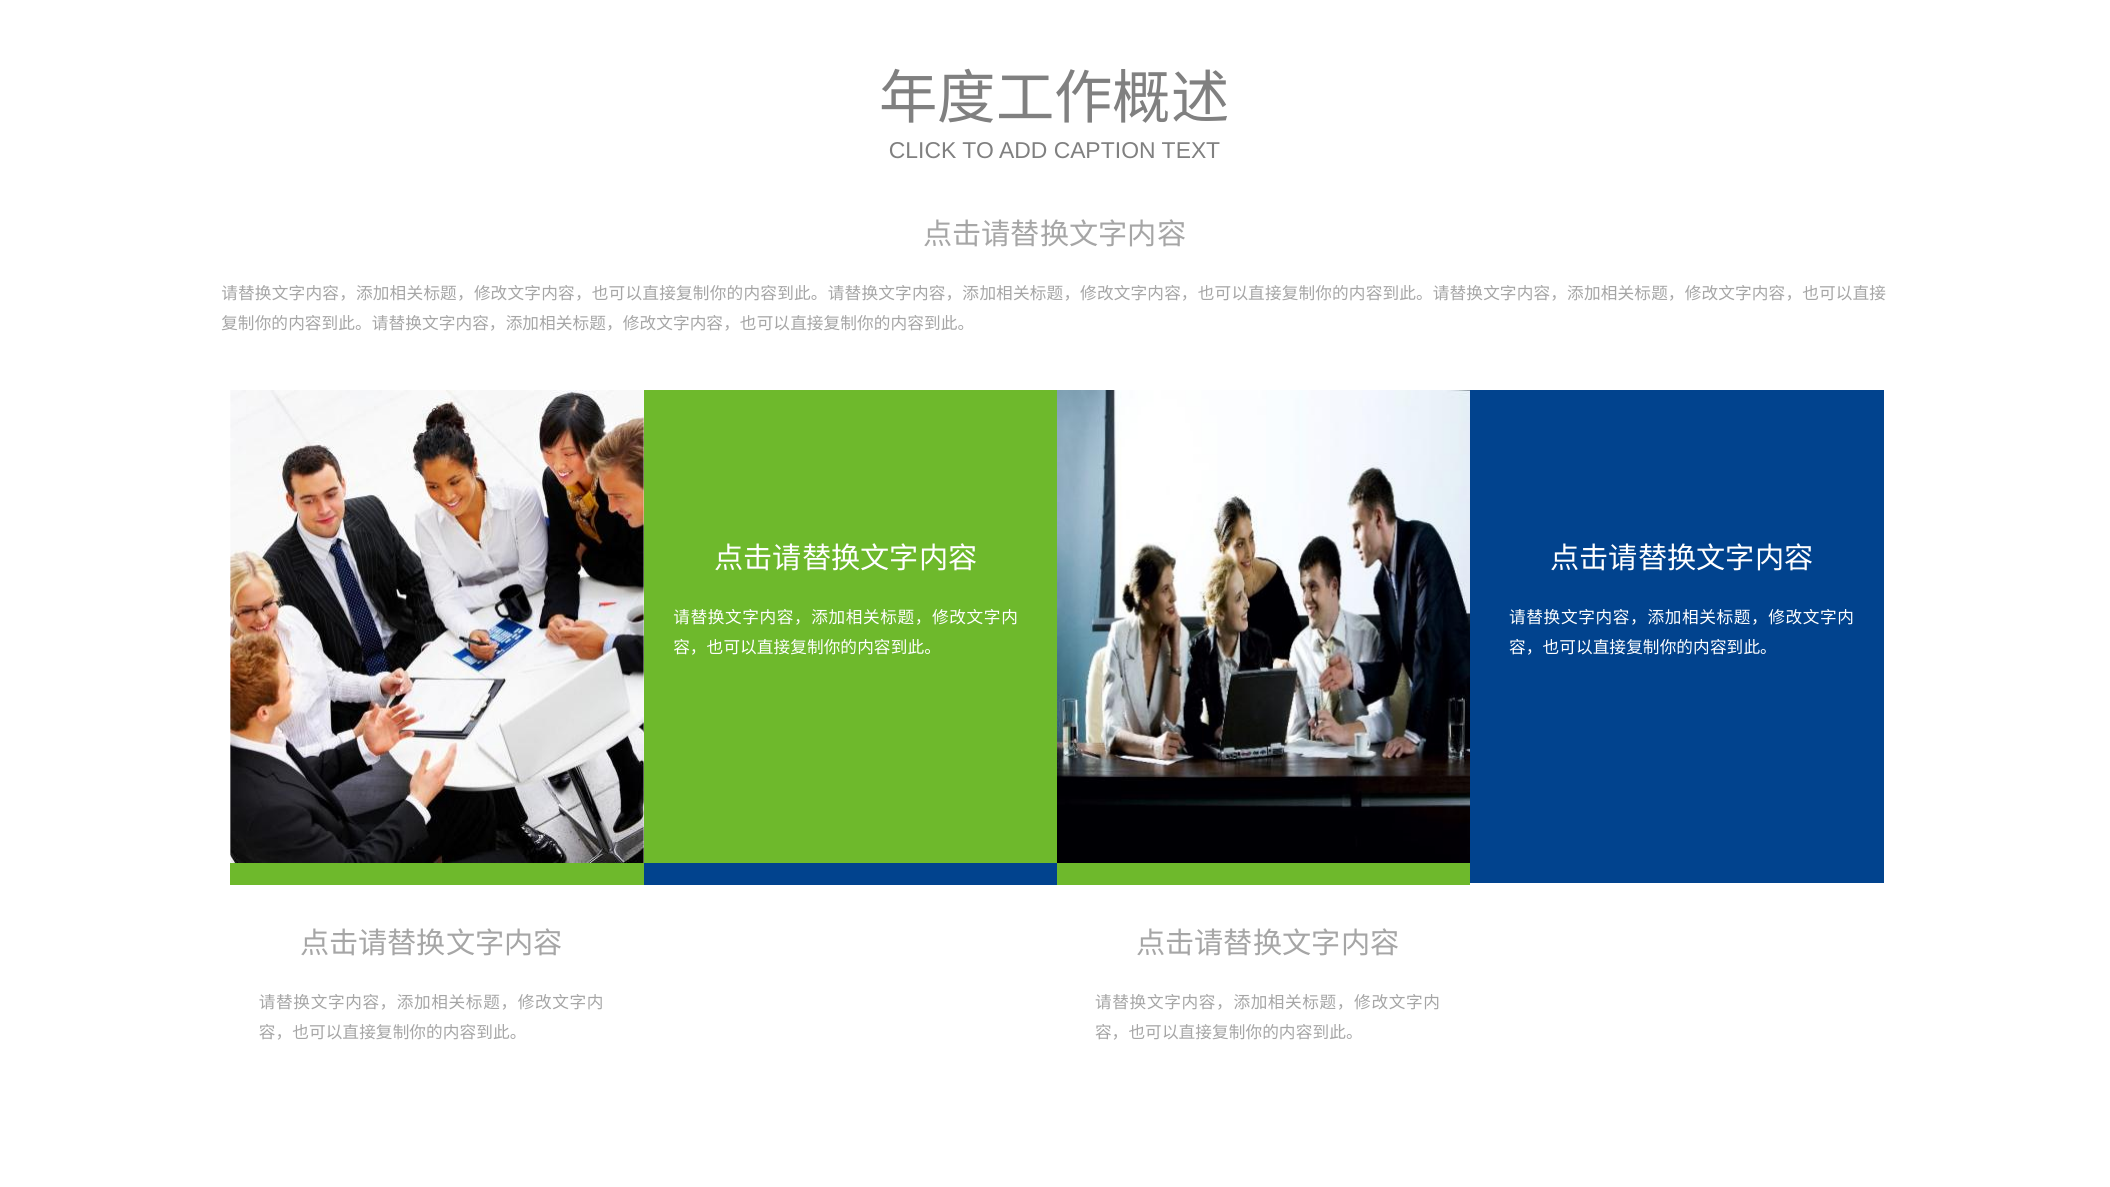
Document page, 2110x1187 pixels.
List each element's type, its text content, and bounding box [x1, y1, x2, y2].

text_box 点击请替换文字内容 [705, 539, 987, 575]
text_box CLICK TO ADD CAPTION TEXT [865, 135, 1245, 163]
text_box 请替换文字内容，添加相关标题，修改文字内容，也可以直接复制你的内容到此。 [1094, 981, 1441, 1042]
text_box [229, 389, 645, 864]
text_box 点击请替换文字内容 [1541, 539, 1823, 575]
text_box 请替换文字内容，添加相关标题，修改文字内容，也可以直接复制你的内容到此。 [673, 597, 1019, 658]
text_box [1470, 862, 1884, 883]
text_box [643, 390, 1057, 863]
text_box [1056, 389, 1471, 862]
text_box 点击请替换文字内容 [290, 924, 573, 960]
text_box 年度工作概述 [865, 60, 1245, 131]
text_box [1057, 862, 1471, 885]
text_box [230, 862, 644, 885]
text_box 点击请替换文字内容 [1126, 924, 1409, 960]
text_box [644, 863, 1057, 885]
text_box 点击请替换文字内容 [913, 215, 1196, 251]
text_box 请替换文字内容，添加相关标题，修改文字内容，也可以直接复制你的内容到此。请替换文字内容，添加相关标题，修改文字内容，也可以直接复制你的内容到此。请替换文字内容，添加相关标题，修改文字内容，也可以直接复制你的内容到此。请替换文字内容，添加相关标题，修改文字内容，也可以直接复制你的内容到此。 [221, 272, 1888, 333]
text_box 请替换文字内容，添加相关标题，修改文字内容，也可以直接复制你的内容到此。 [1509, 597, 1855, 658]
text_box [1470, 390, 1884, 862]
text_box 请替换文字内容，添加相关标题，修改文字内容，也可以直接复制你的内容到此。 [259, 981, 605, 1042]
